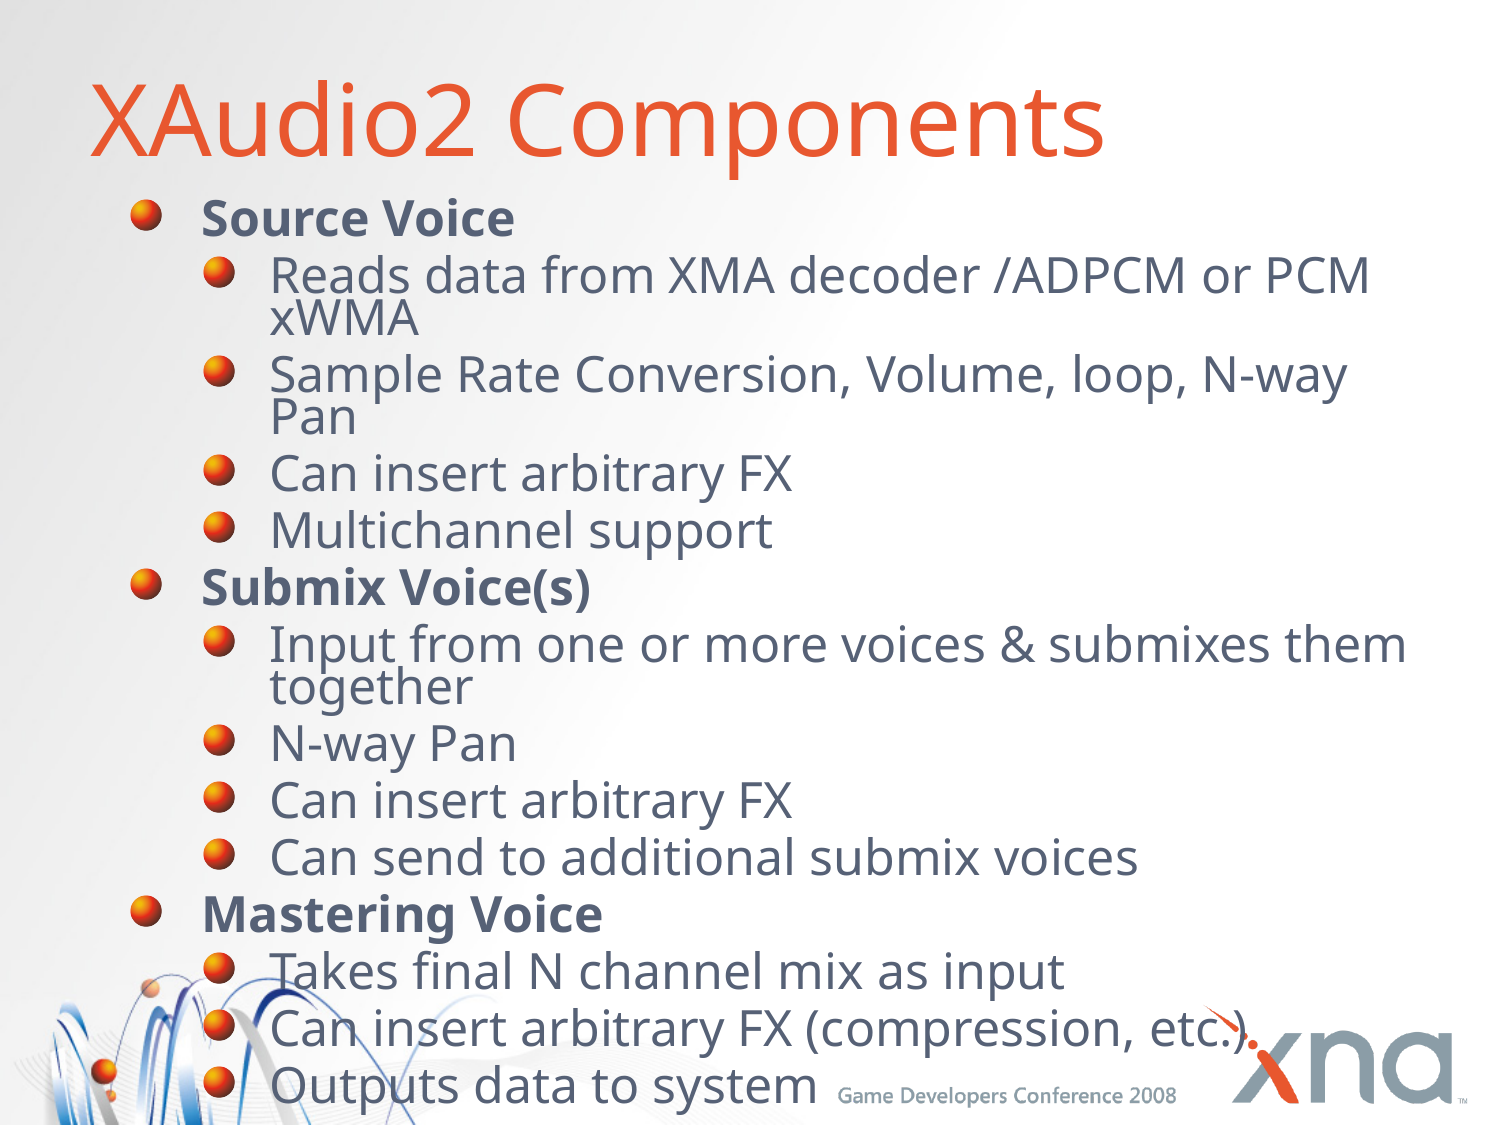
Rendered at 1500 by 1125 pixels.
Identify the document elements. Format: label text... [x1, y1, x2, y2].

title XAudio2 Components [74, 62, 1426, 186]
picture [0, 0, 1500, 1125]
picture [201, 452, 237, 488]
picture [128, 197, 164, 233]
picture [201, 509, 237, 545]
picture [201, 353, 237, 389]
picture [201, 1064, 237, 1100]
picture [201, 779, 237, 815]
list Source Voice Reads data from XMA decoder /ADPCM or PCM xWMA Sample Rate Conversion, Volume, loop, N-way Pan Can insert arbitrary FX Multichannel support Submix Voice(s) Input from one or more voices & submixes them together N-way Pan Can insert arbitrary FX Can send to additional submix voices Mastering Voice Takes final N channel mix as input Can insert arbitrary FX (compression, etc.) Outputs data to system [113, 195, 1443, 1125]
picture [201, 836, 237, 872]
picture [128, 893, 164, 929]
picture [201, 254, 237, 290]
picture [201, 1007, 237, 1043]
picture [128, 566, 164, 602]
picture [201, 623, 237, 659]
picture [201, 722, 237, 758]
picture [201, 950, 237, 986]
